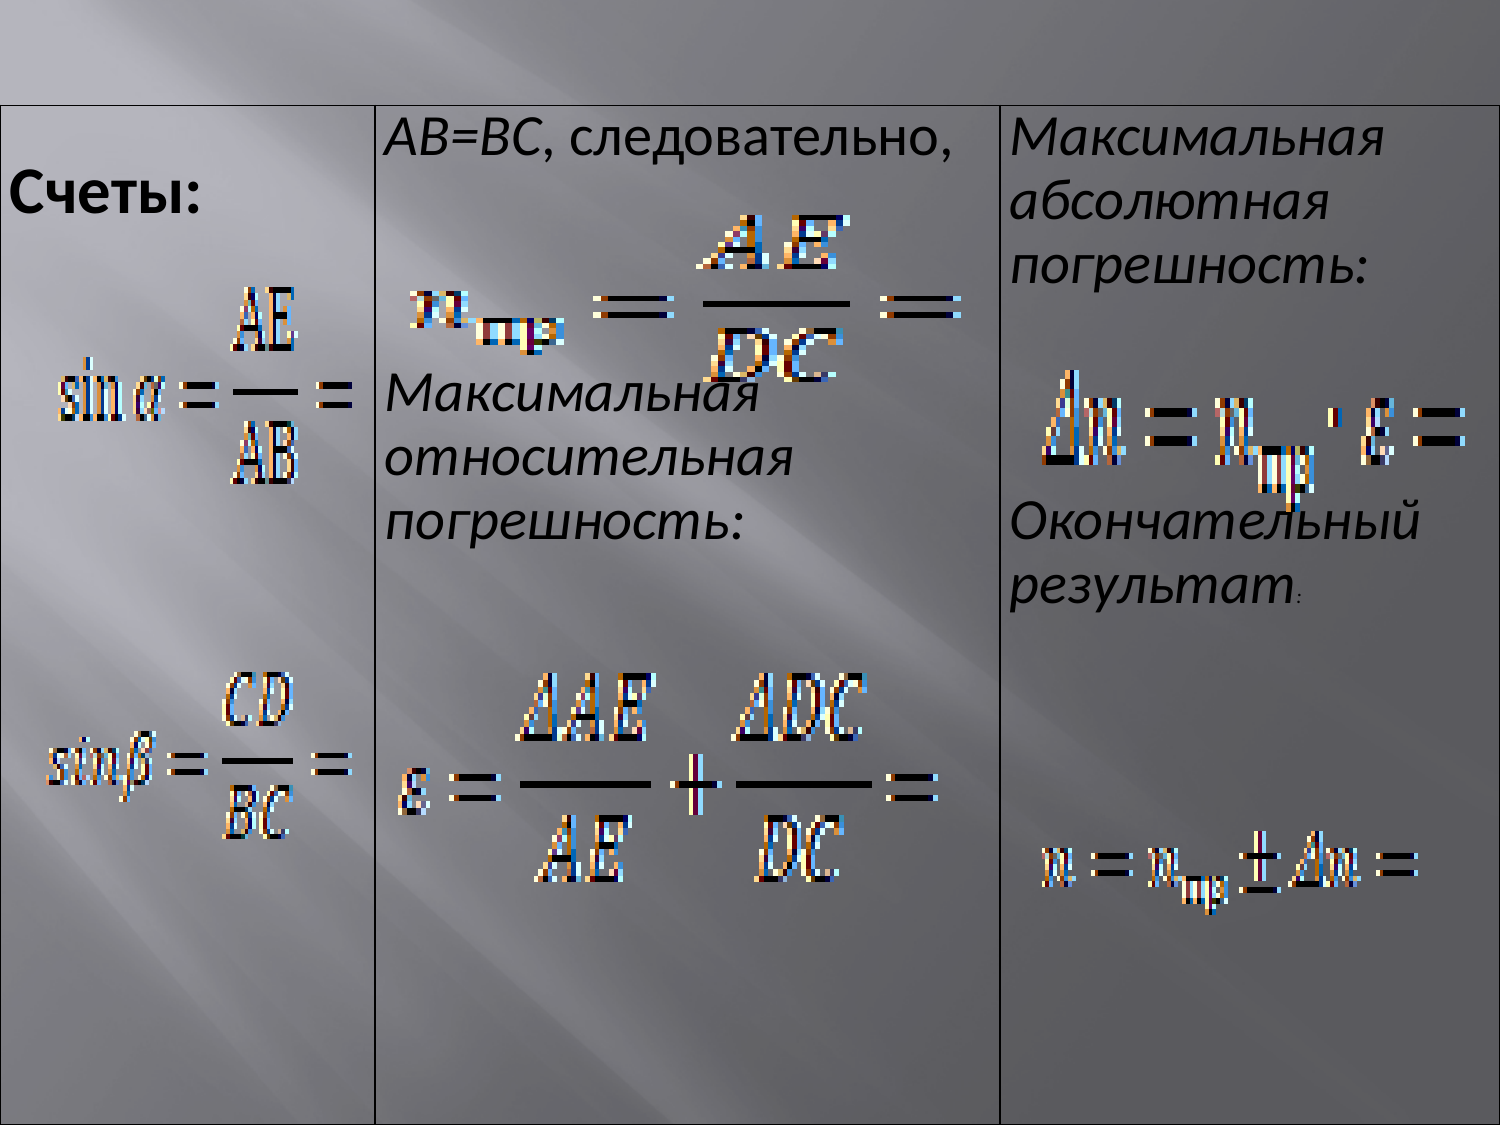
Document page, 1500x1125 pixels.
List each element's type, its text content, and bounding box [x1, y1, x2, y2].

picture [46, 667, 352, 856]
picture [409, 210, 962, 399]
table_header Счеты: [1, 106, 374, 1124]
table_header AB=BC, следовательно, Максимальная относительная погрешность: [376, 106, 999, 1124]
picture [1042, 351, 1466, 551]
picture [1042, 820, 1419, 938]
picture [58, 280, 352, 505]
picture [398, 667, 938, 903]
table_header Максимальная абсолютная погрешность: Окончательный результат: [1001, 106, 1499, 1124]
